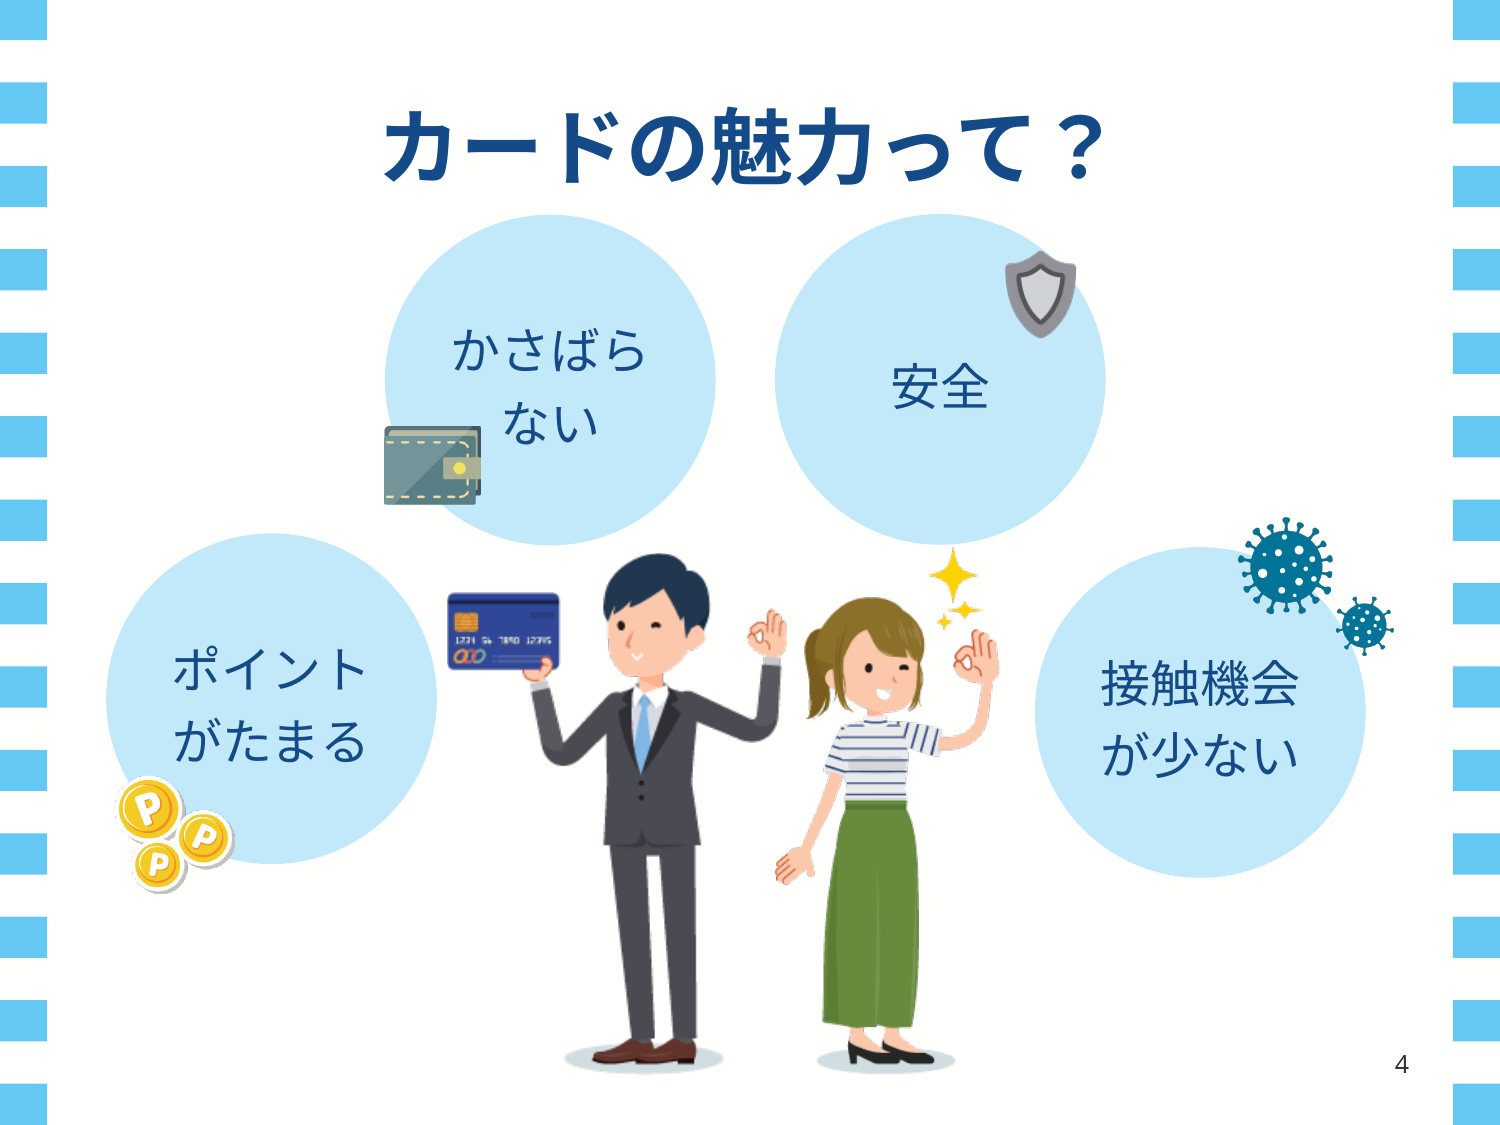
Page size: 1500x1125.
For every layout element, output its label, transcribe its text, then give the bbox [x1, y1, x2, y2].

picture [1259, 570, 1267, 577]
picture [384, 426, 481, 505]
picture [1238, 517, 1394, 656]
picture [1295, 546, 1303, 554]
picture [1005, 250, 1077, 339]
text_box 安全 [773, 212, 1107, 546]
text_box 接触機会が少ない [1033, 546, 1367, 879]
title カードの魅力って？ [26, 42, 1474, 261]
text_box かさばらない [383, 213, 717, 547]
slide_number 3 [1086, 1035, 1424, 1096]
picture [1238, 517, 1284, 558]
text_box ポイントがたまる [105, 532, 438, 866]
picture [447, 547, 1000, 1075]
picture [114, 775, 235, 894]
picture [1366, 631, 1394, 656]
